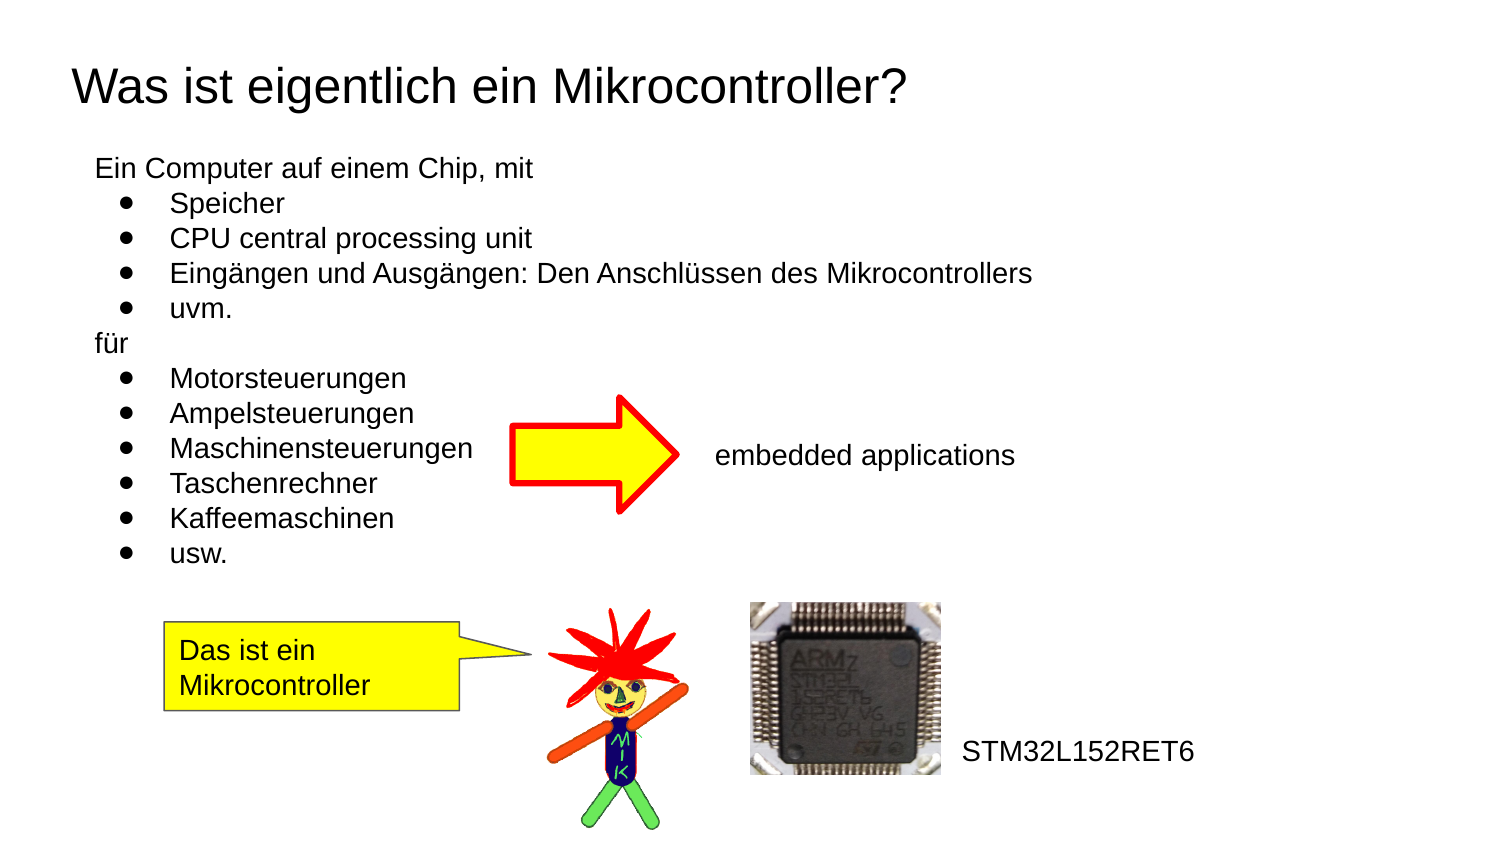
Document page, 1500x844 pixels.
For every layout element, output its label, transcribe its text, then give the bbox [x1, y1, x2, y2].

text_box Ein Computer auf einem Chip, mit Speicher CPU central processing unit Eingängen und Ausgängen: Den Anschlüssen des Mikrocontrollers uvm. für Motorsteuerungen Ampelsteuerungen Maschinensteuerungen Taschenrechner Kaffeemaschinen usw. [79, 134, 1454, 572]
text_box STM32L152RET6 [946, 716, 1229, 775]
picture [532, 601, 698, 835]
picture [749, 602, 941, 775]
text_box embedded applications [699, 421, 1105, 479]
text_box [512, 397, 677, 512]
text_box Das ist ein Mikrocontroller [164, 621, 527, 711]
title Was ist eigentlich ein Mikrocontroller? [56, 45, 1454, 129]
